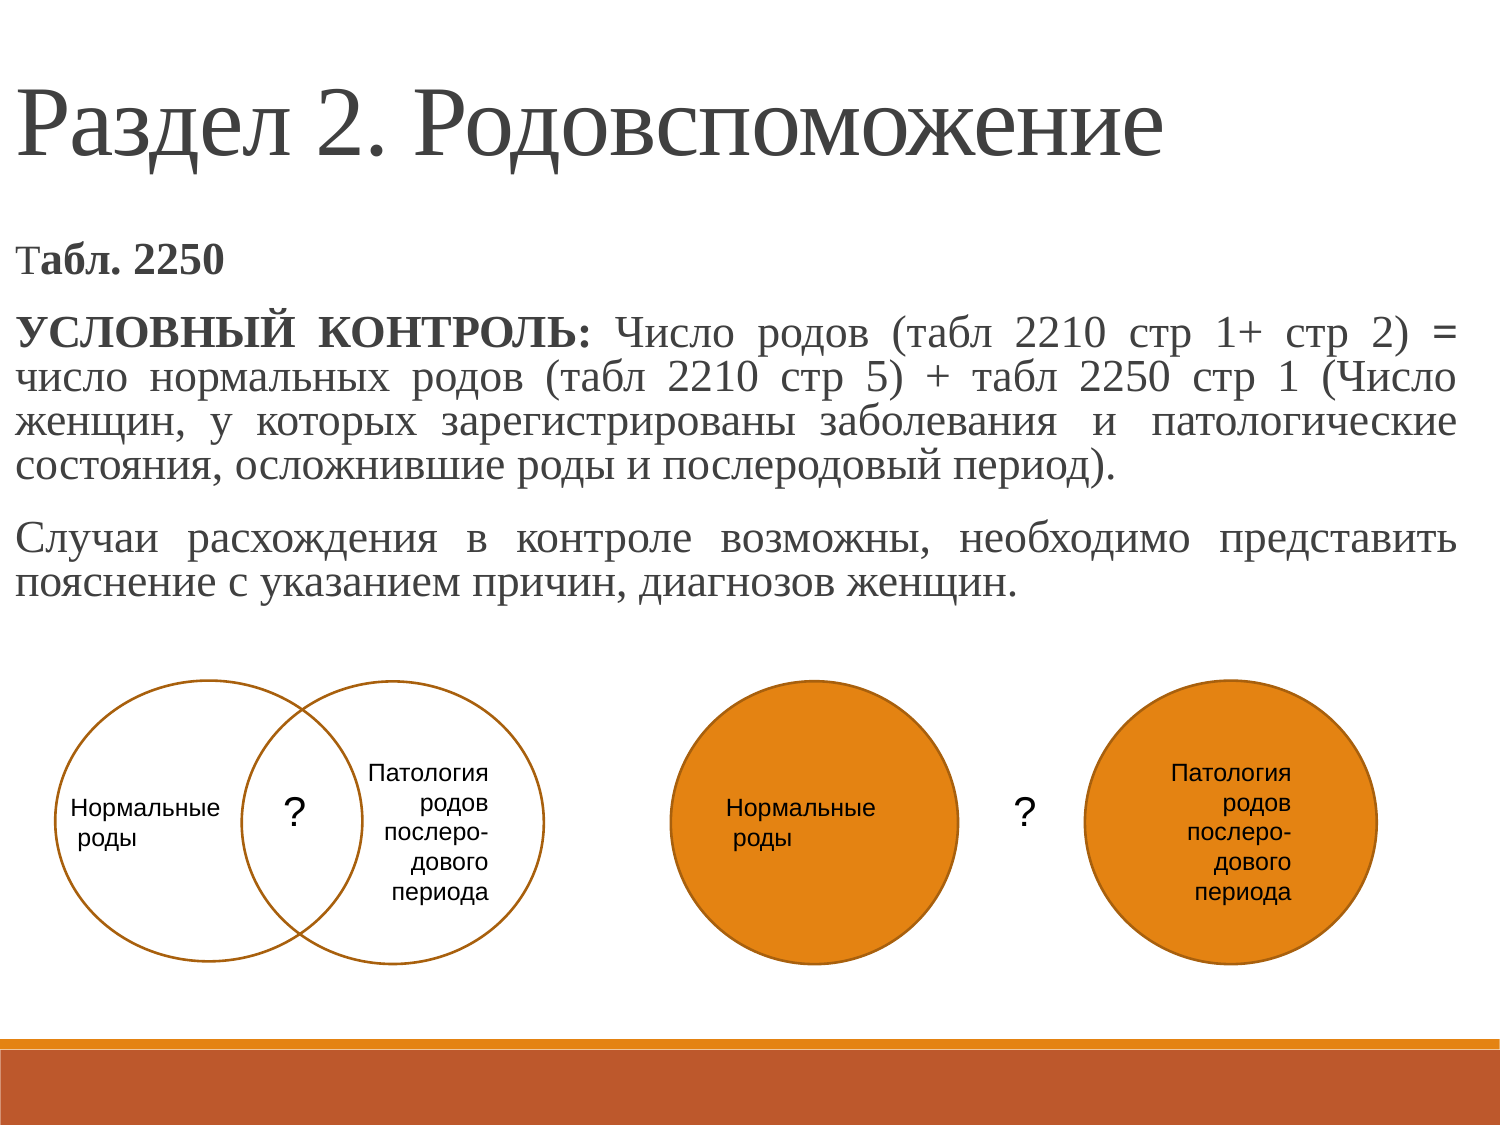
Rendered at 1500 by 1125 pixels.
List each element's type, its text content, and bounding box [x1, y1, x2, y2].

title Раздел 2. Родовспоможение [0, 45, 1350, 184]
text_box Нормальные роды [55, 784, 257, 860]
text_box [59, 679, 302, 784]
text_box [669, 679, 960, 966]
text_box ? [268, 776, 322, 842]
text_box [59, 860, 300, 963]
list Табл. 2250 УСЛОВНЫЙ КОНТРОЛЬ: Число родов (табл 2210 стр 1+ стр 2) = число нормальных родов (табл 2210 стр 5) + табл 2250 стр 1 (Число женщин, у которых зарегистрированы заболевания и патологические состояния, осложнившие роды и послеродовый период). Случаи расхождения в контроле возможны, необходимо представить пояснение с указанием причин, диагнозов женщин. [0, 231, 1459, 1005]
text_box ? [998, 776, 1052, 842]
text_box Патология родов послеро-дового периода [338, 748, 504, 914]
text_box [245, 680, 546, 966]
text_box Нормальные роды [711, 784, 912, 860]
text_box Патология родов послеро-дового периода [1141, 748, 1307, 914]
text_box [1083, 679, 1379, 966]
